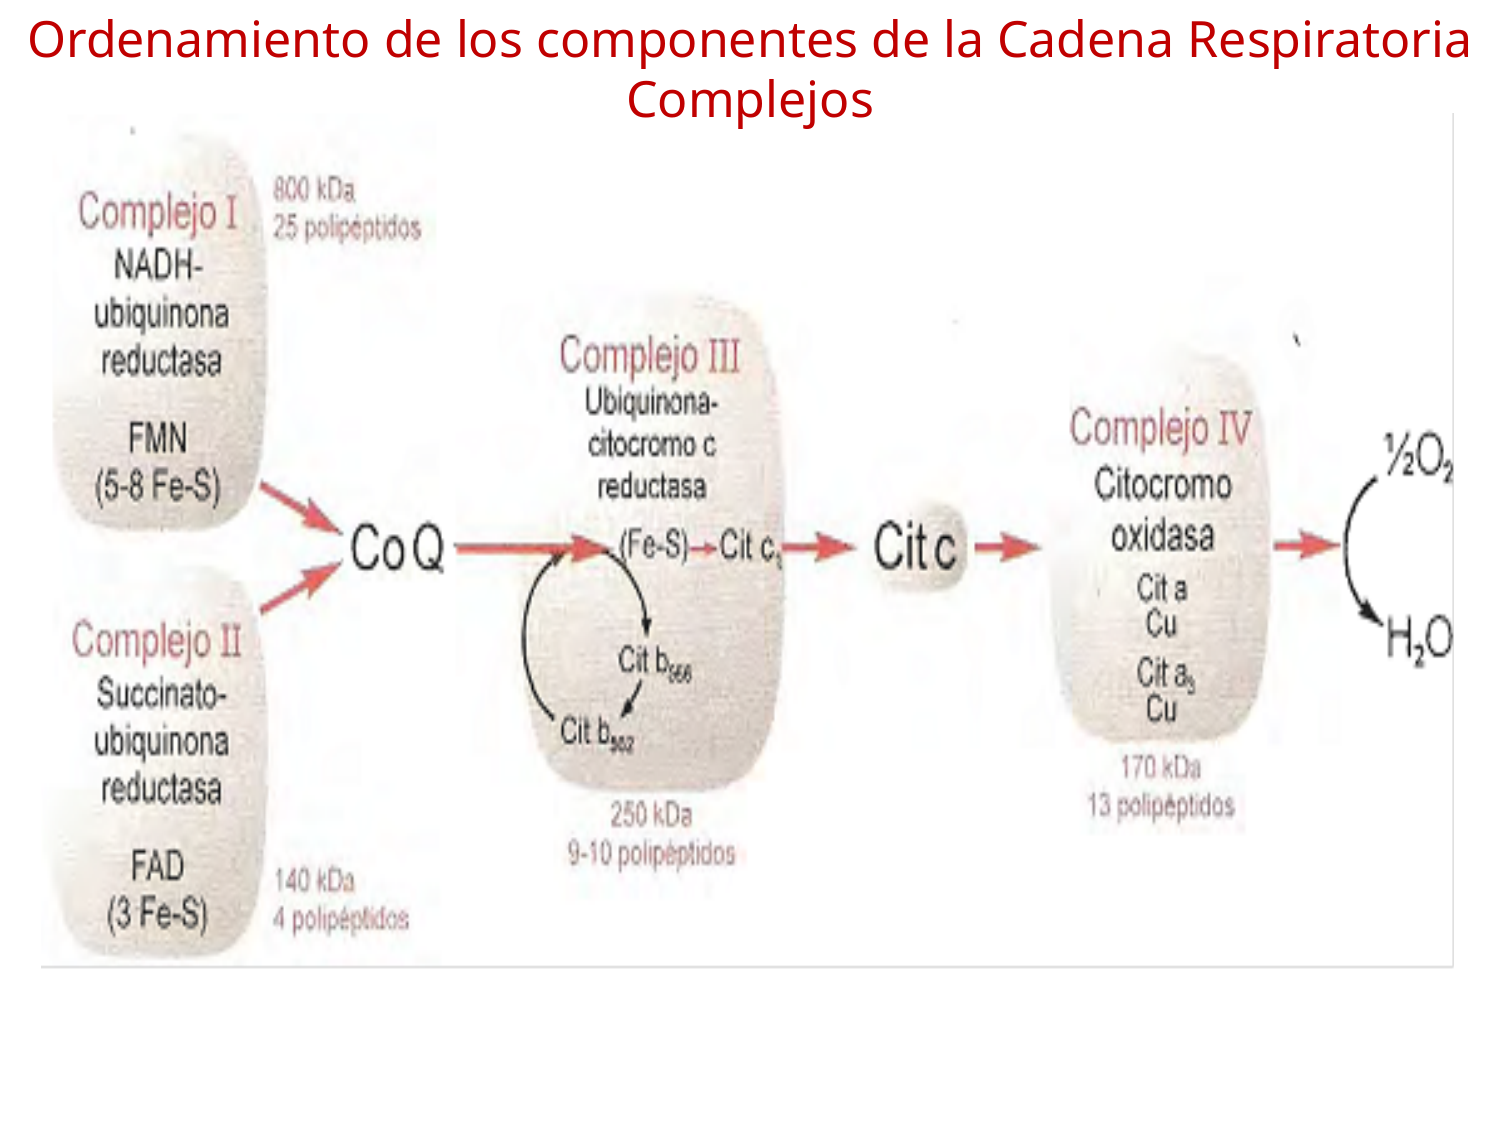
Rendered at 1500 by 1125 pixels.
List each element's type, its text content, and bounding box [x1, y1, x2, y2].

text_box Ordenamiento de los componentes de la Cadena Respiratoria Complejos [12, 0, 1489, 135]
picture [40, 113, 1460, 977]
